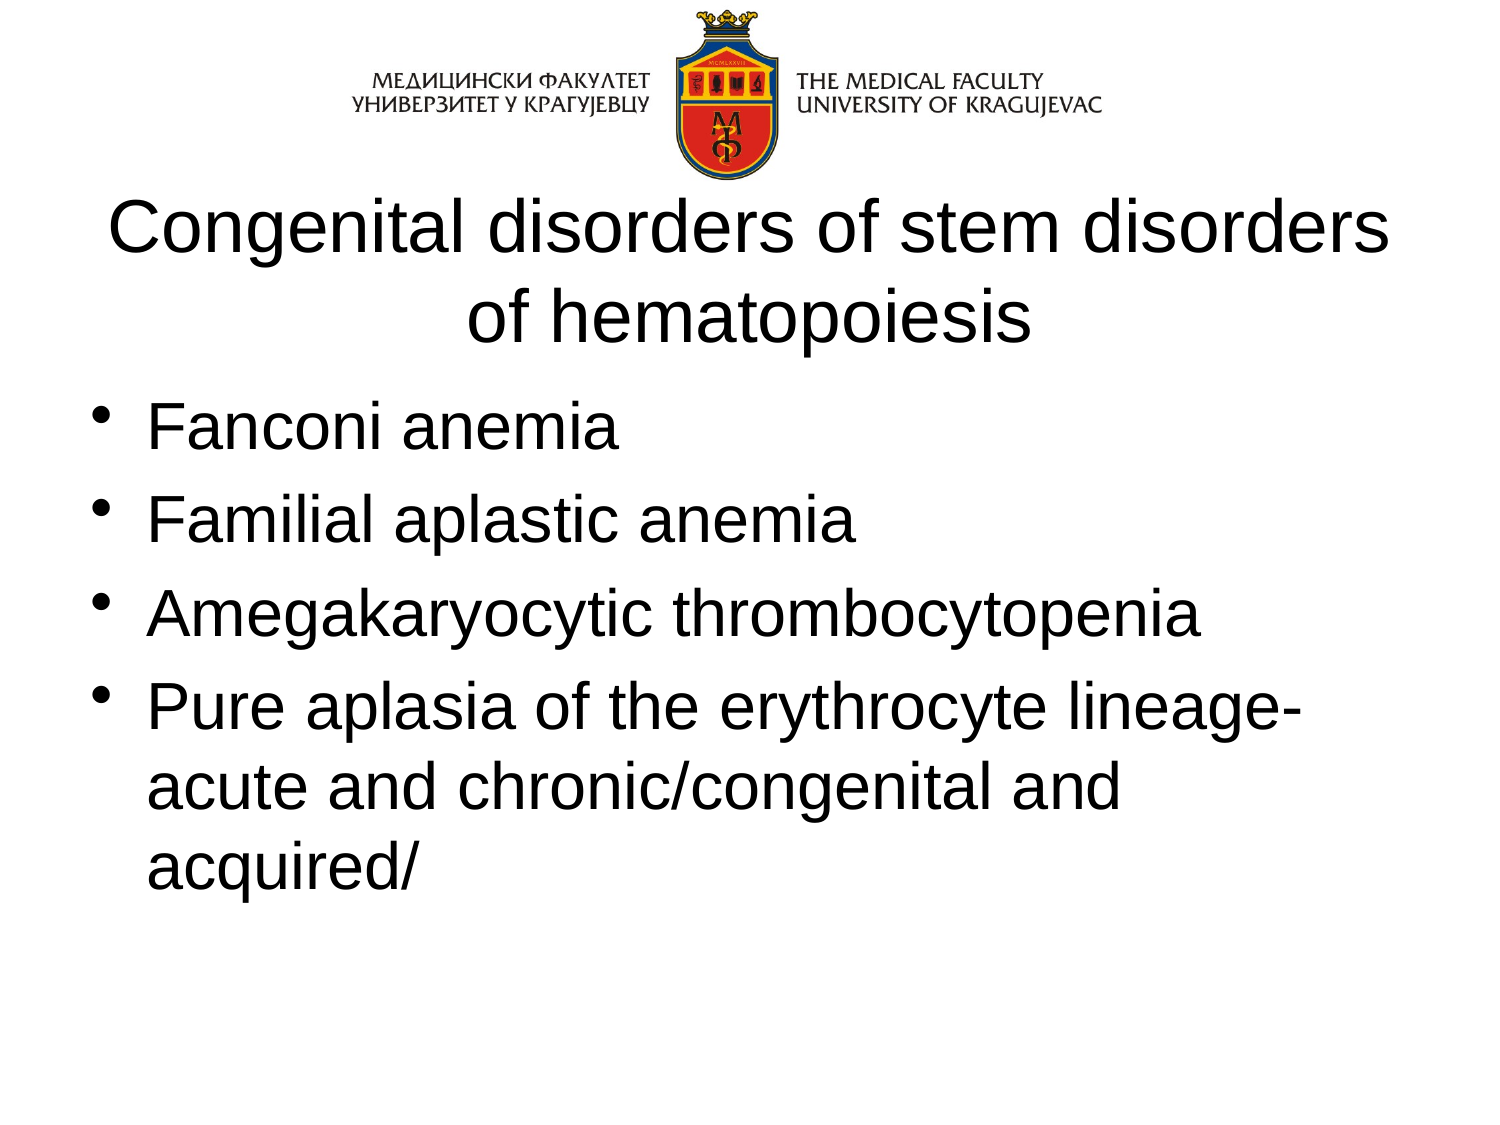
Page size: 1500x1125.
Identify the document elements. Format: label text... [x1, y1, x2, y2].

title Congenital disorders of stem disorders of hematopoiesis [74, 173, 1426, 362]
list Fanconi anemia Familial aplastic anemia Amegakaryocytic thrombocytopenia Pure aplasia of the erythrocyte lineage-acute and chronic/congenital and acquired/ [74, 374, 1426, 1118]
picture [328, 0, 1125, 173]
